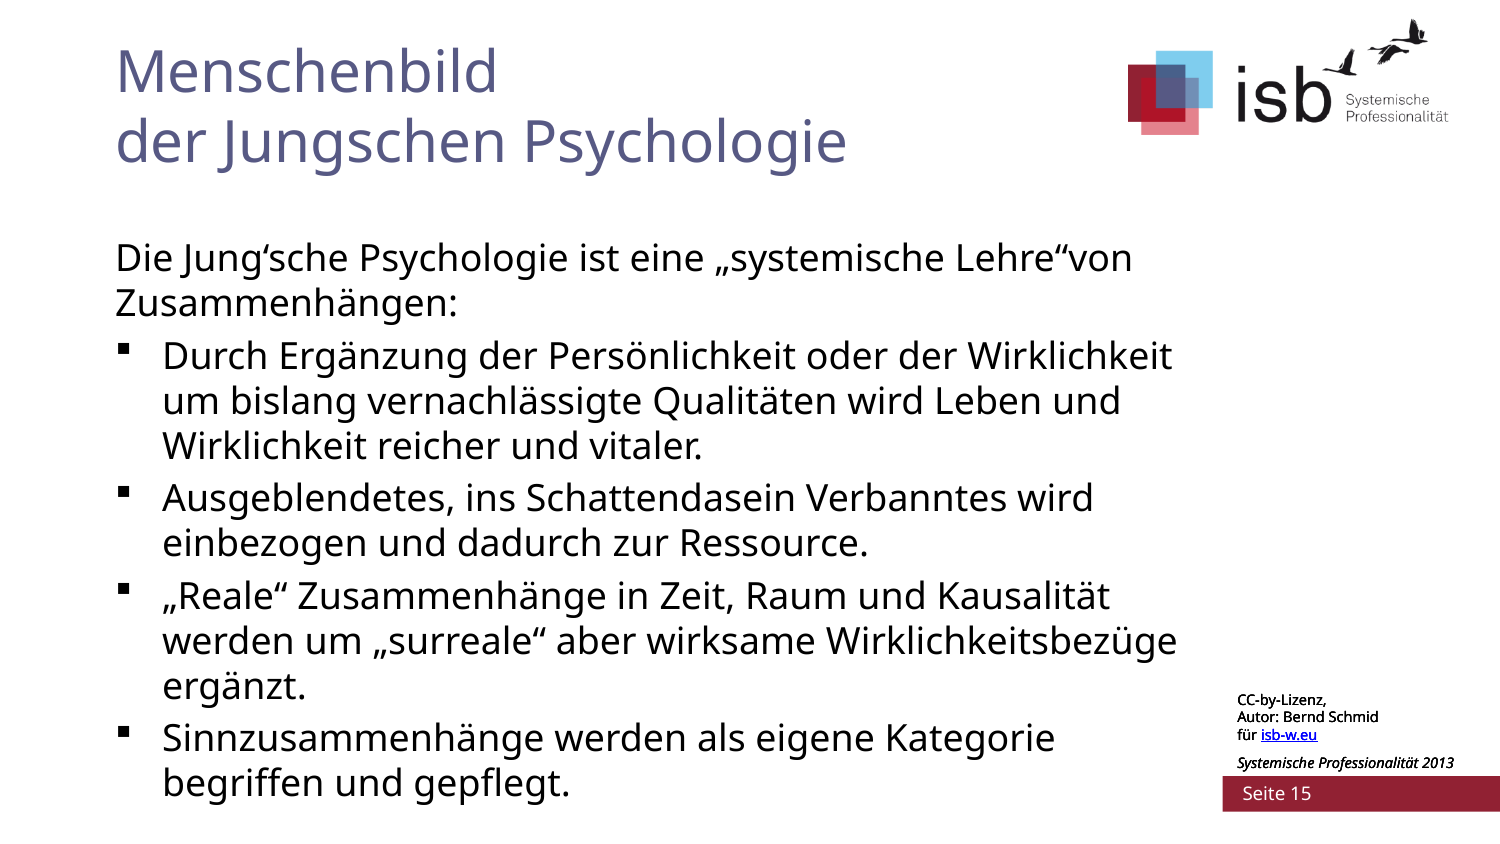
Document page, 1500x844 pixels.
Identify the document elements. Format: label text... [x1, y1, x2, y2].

list Die Jung‘sche Psychologie ist eine „systemische Lehre“von Zusammenhängen: Durch Ergänzung der Persönlichkeit oder der Wirklichkeit um bislang vernachlässigte Qualitäten wird Leben und Wirklichkeit reicher und vitaler. Ausgeblendetes, ins Schattendasein Verbanntes wird einbezogen und dadurch zur Ressource. „Reale“ Zusammenhänge in Zeit, Raum und Kausalität werden um „surreale“ aber wirksame Wirklichkeitsbezüge ergänzt. Sinnzusammenhänge werden als eigene Kategorie begriffen und gepflegt. [100, 185, 1223, 812]
text_box CC-by-Lizenz, Autor: Bernd Schmid für isb-w.eu Systemische Professionalität 2013 [1222, 543, 1500, 844]
picture [1128, 14, 1461, 139]
title Menschenbild der Jungschen Psychologie [100, 67, 1223, 185]
